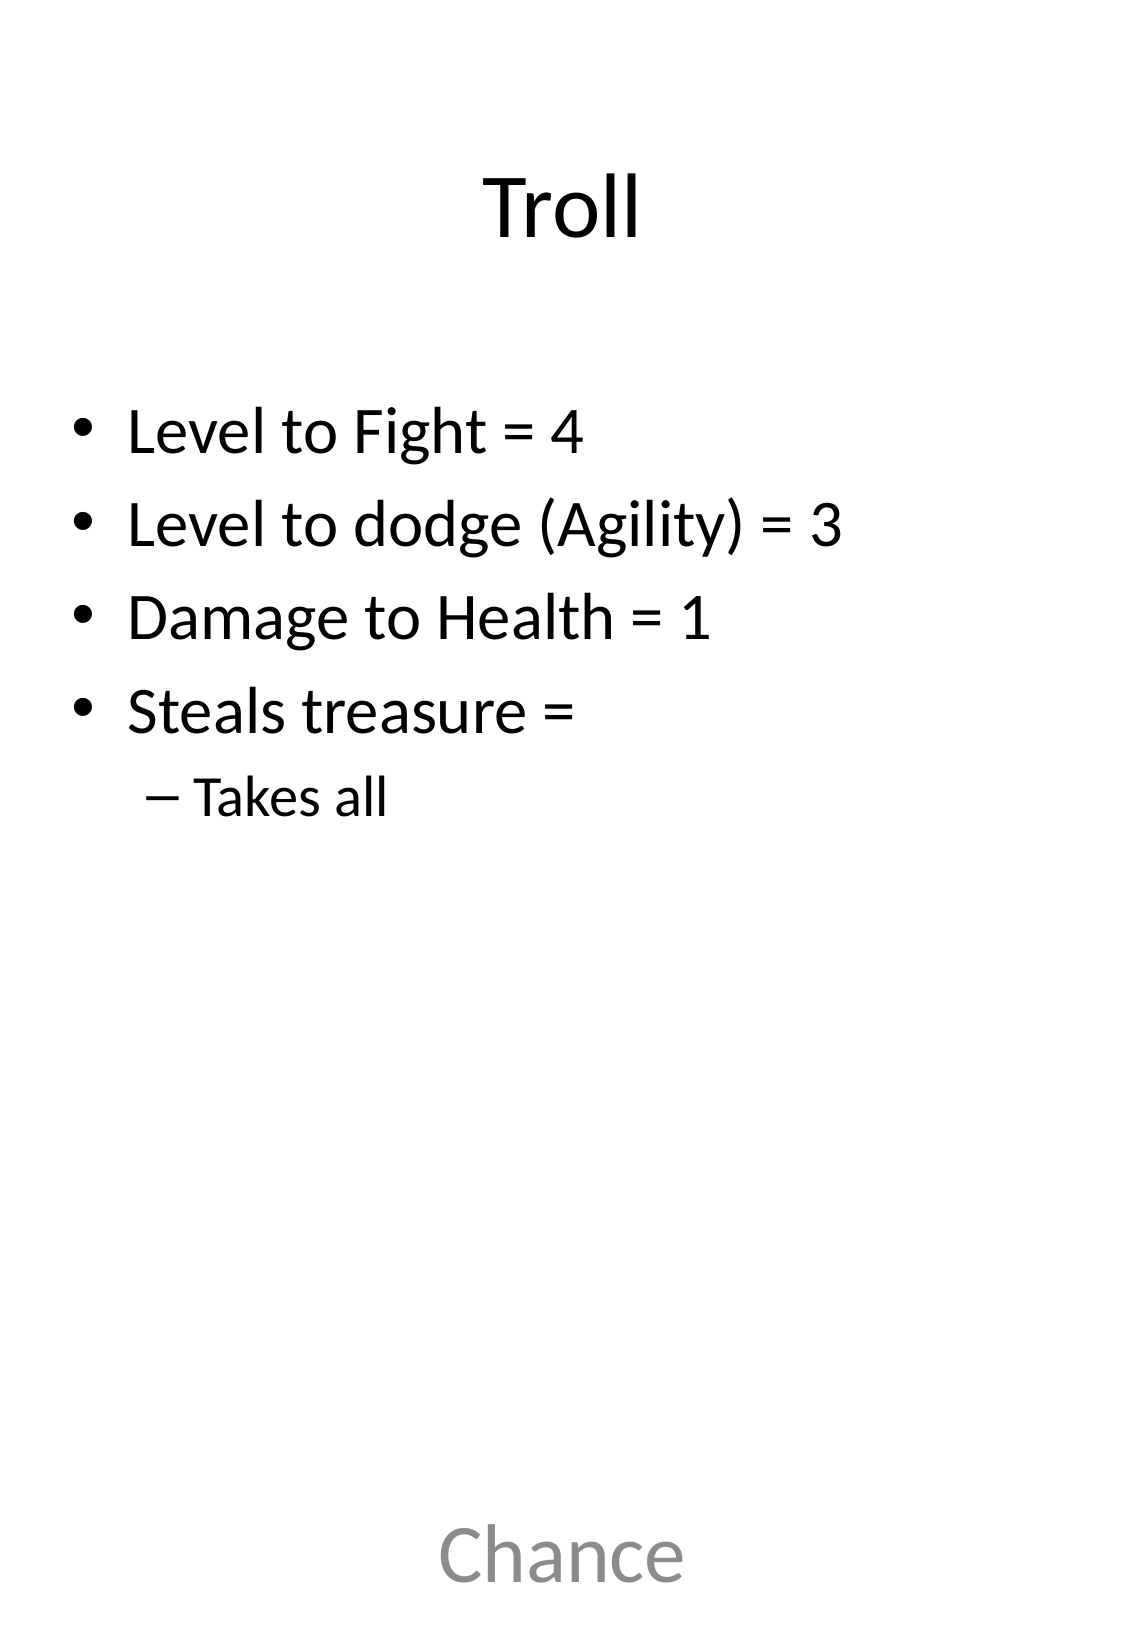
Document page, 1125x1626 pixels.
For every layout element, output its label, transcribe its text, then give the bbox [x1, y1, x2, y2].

footer Chance [384, 1506, 741, 1593]
list Level to Fight = 4 Level to dodge (Agility) = 3 Damage to Health = 1 Steals treasure = Takes all [56, 379, 1069, 1452]
title Troll [56, 65, 1069, 336]
